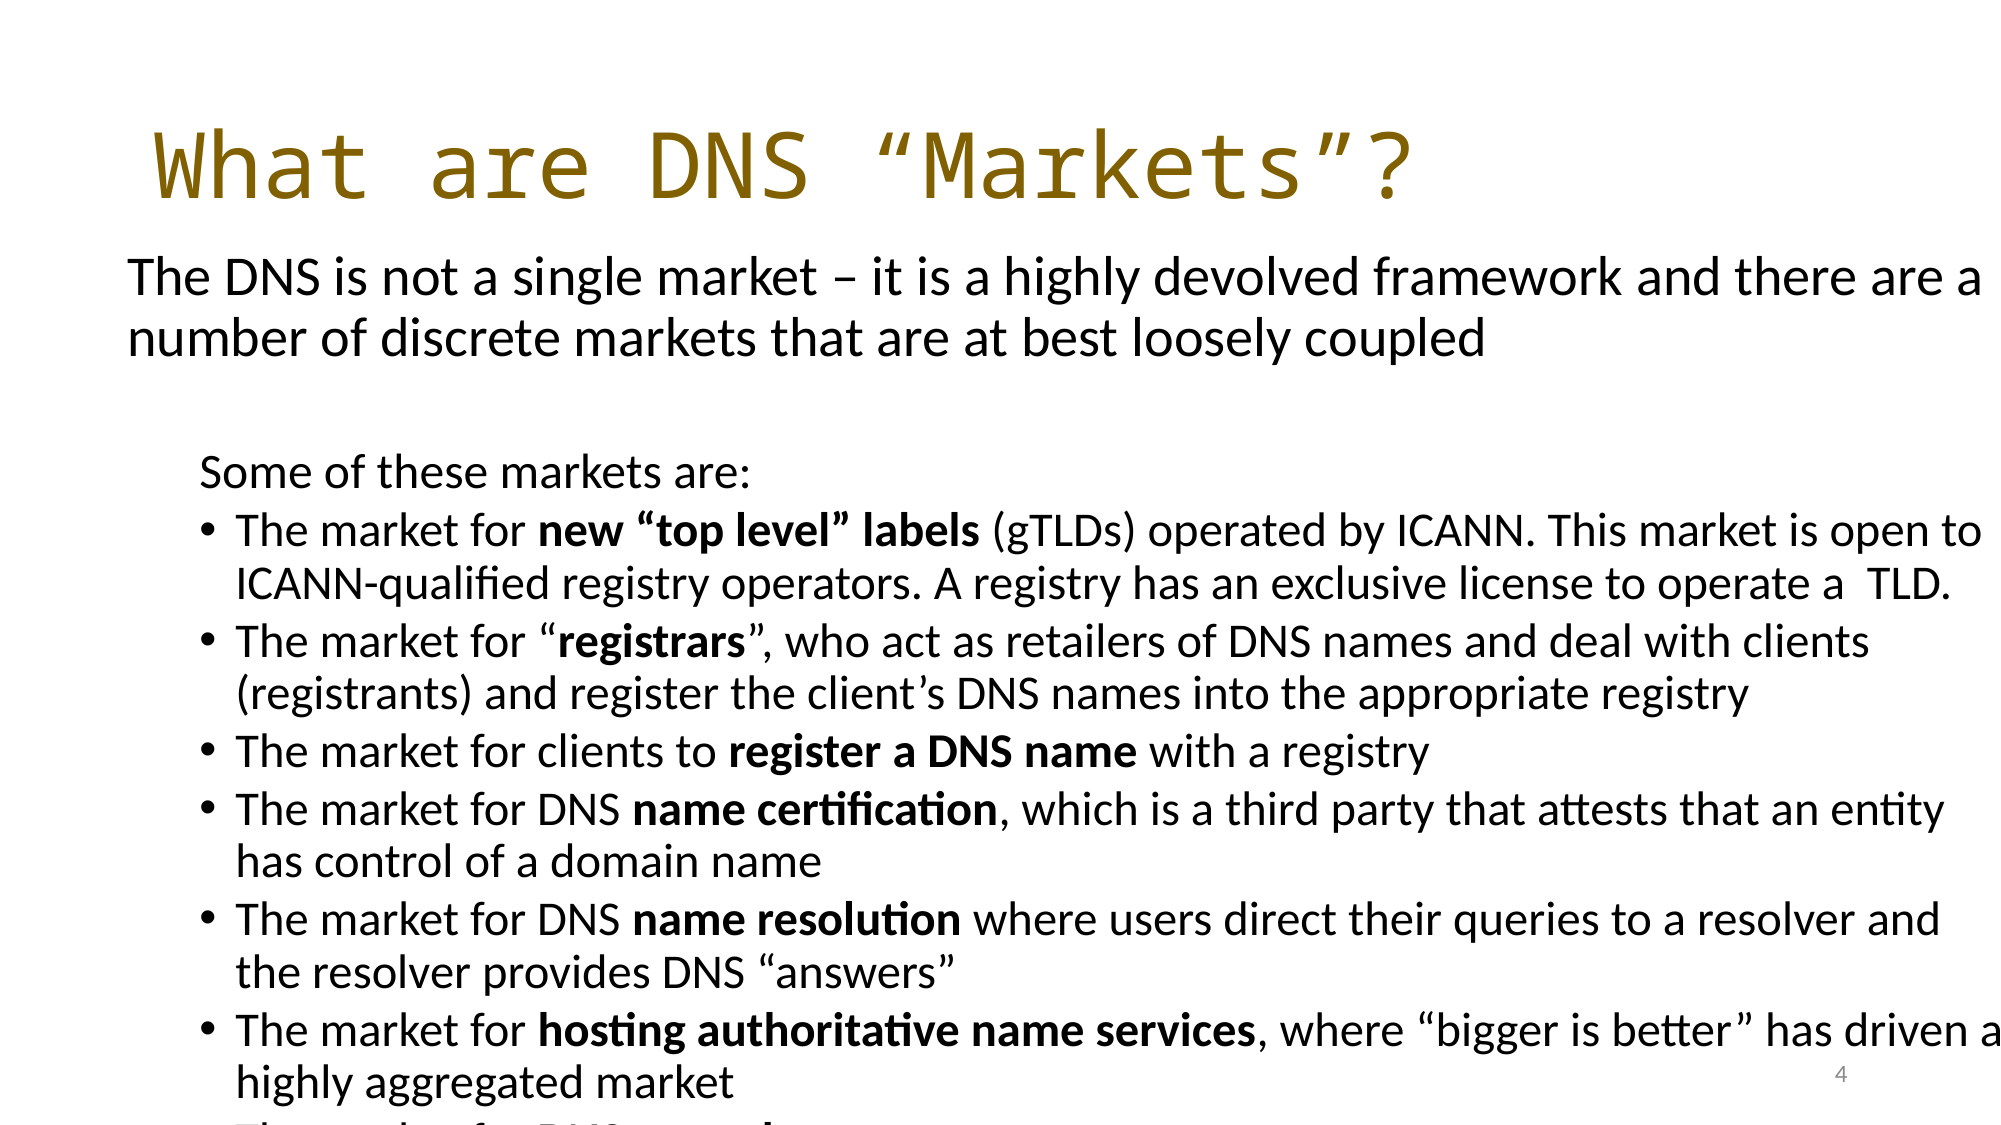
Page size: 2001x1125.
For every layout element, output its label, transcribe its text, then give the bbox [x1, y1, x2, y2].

title What are DNS “Markets”? [137, 59, 1863, 239]
slide_number 4 [1412, 1042, 1863, 1103]
list The DNS is not a single market – it is a highly devolved framework and there are a number of discrete markets that are at best loosely coupled Some of these markets are: The market for new “top level” labels (gTLDs) operated by ICANN. This market is open to ICANN-qualified registry operators. A registry has an exclusive license to operate a TLD. The market for “registrars”, who act as retailers of DNS names and deal with clients (registrants) and register the client’s DNS names into the appropriate registry The market for clients to register a DNS name with a registry The market for DNS name certification, which is a third party that attests that an entity has control of a domain name The market for DNS name resolution where users direct their queries to a resolver and the resolver provides DNS “answers” The market for hosting authoritative name services, where “bigger is better” has driven a highly aggregated market The market for DNS query logs [112, 239, 2000, 1125]
